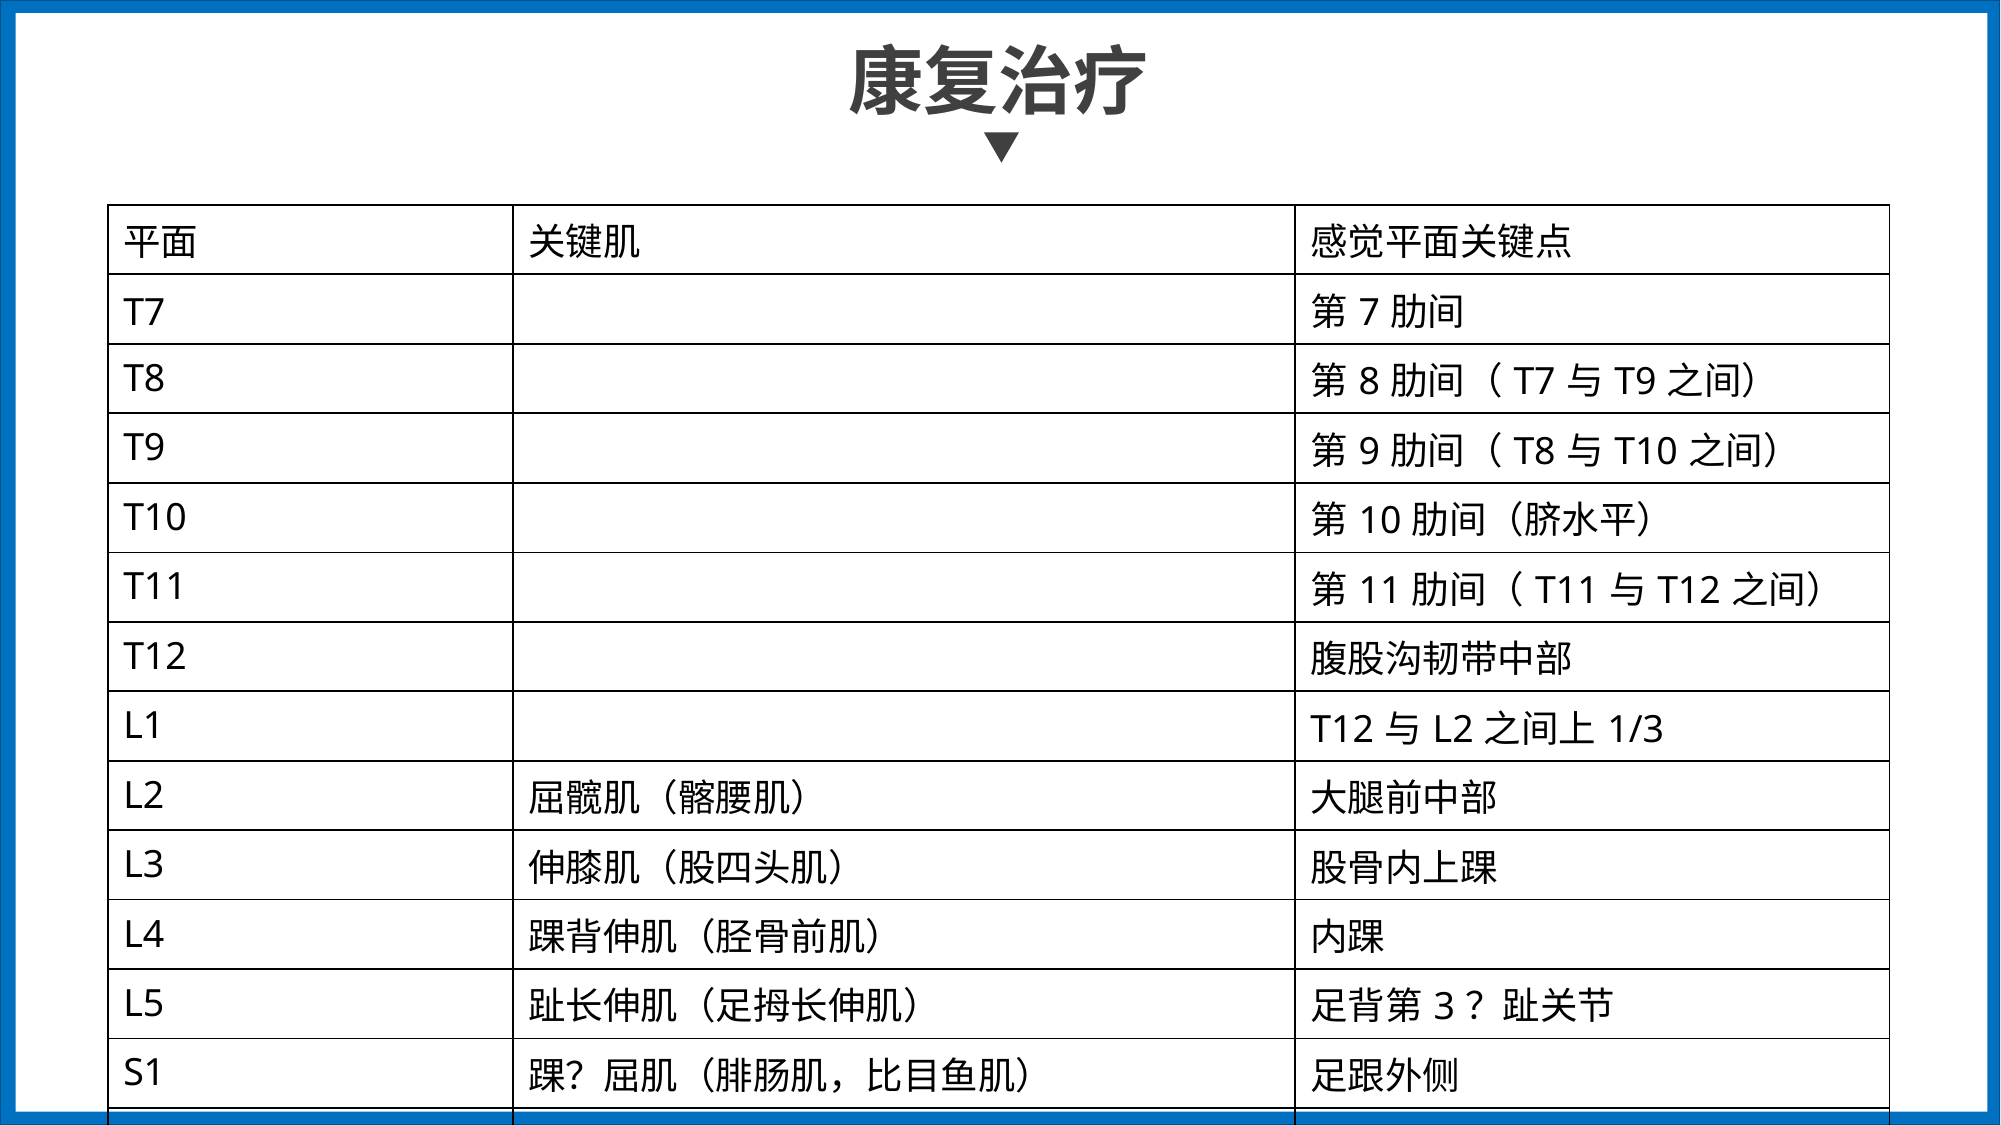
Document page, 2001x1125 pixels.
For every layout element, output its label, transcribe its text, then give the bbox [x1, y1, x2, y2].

table_cell 第9肋间（T8与T10之间） [1296, 414, 1889, 482]
table_cell [514, 1109, 1294, 1125]
table_cell L1 [109, 692, 512, 760]
table_cell 大腿前中部 [1296, 762, 1889, 829]
table_cell 伸膝肌（股四头肌） [514, 831, 1294, 899]
table_cell 屈髋肌（髂腰肌） [514, 762, 1294, 829]
table_cell L4 [109, 900, 512, 968]
table_cell 踝？屈肌（腓肠肌，比目鱼肌） [514, 1039, 1294, 1107]
table_cell 内踝 [1296, 900, 1889, 968]
table_cell T7 [109, 275, 512, 343]
table_cell 第11肋间（T11与T12之间） [1296, 553, 1889, 621]
table_cell T11 [109, 553, 512, 621]
table_cell [514, 414, 1294, 482]
table_cell 第8肋间（T7与T9之间） [1296, 345, 1889, 412]
table_cell [514, 484, 1294, 552]
table_cell T9 [109, 414, 512, 482]
table_cell 腘窝中点 [1296, 1109, 1889, 1125]
table_cell 踝背伸肌（胫骨前肌） [514, 900, 1294, 968]
table_cell 足跟外侧 [1296, 1039, 1889, 1107]
table_cell S1 [109, 1039, 512, 1107]
table_cell T12 [109, 623, 512, 690]
table_cell L2 [109, 762, 512, 829]
table_cell [514, 623, 1294, 690]
table_cell [514, 275, 1294, 343]
table_cell 第10肋间（脐水平） [1296, 484, 1889, 552]
table_cell [514, 345, 1294, 412]
table_cell 第7肋间 [1296, 275, 1889, 343]
table_cell 趾长伸肌（足拇长伸肌） [514, 970, 1294, 1038]
table_cell [514, 692, 1294, 760]
table_cell [514, 553, 1294, 621]
table_cell T10 [109, 484, 512, 552]
table_cell S2 [109, 1109, 512, 1125]
table_cell 足背第3？趾关节 [1296, 970, 1889, 1038]
table_cell 股骨内上踝 [1296, 831, 1889, 899]
table_cell T8 [109, 345, 512, 412]
table_header 关键肌 [514, 206, 1294, 273]
table_cell L5 [109, 970, 512, 1038]
table_cell 腹股沟韧带中部 [1296, 623, 1889, 690]
table_cell L3 [109, 831, 512, 899]
table_cell T12与L2之间上1/3 [1296, 692, 1889, 760]
table_header 平面 [109, 206, 512, 273]
table_header 感觉平面关键点 [1296, 206, 1889, 273]
